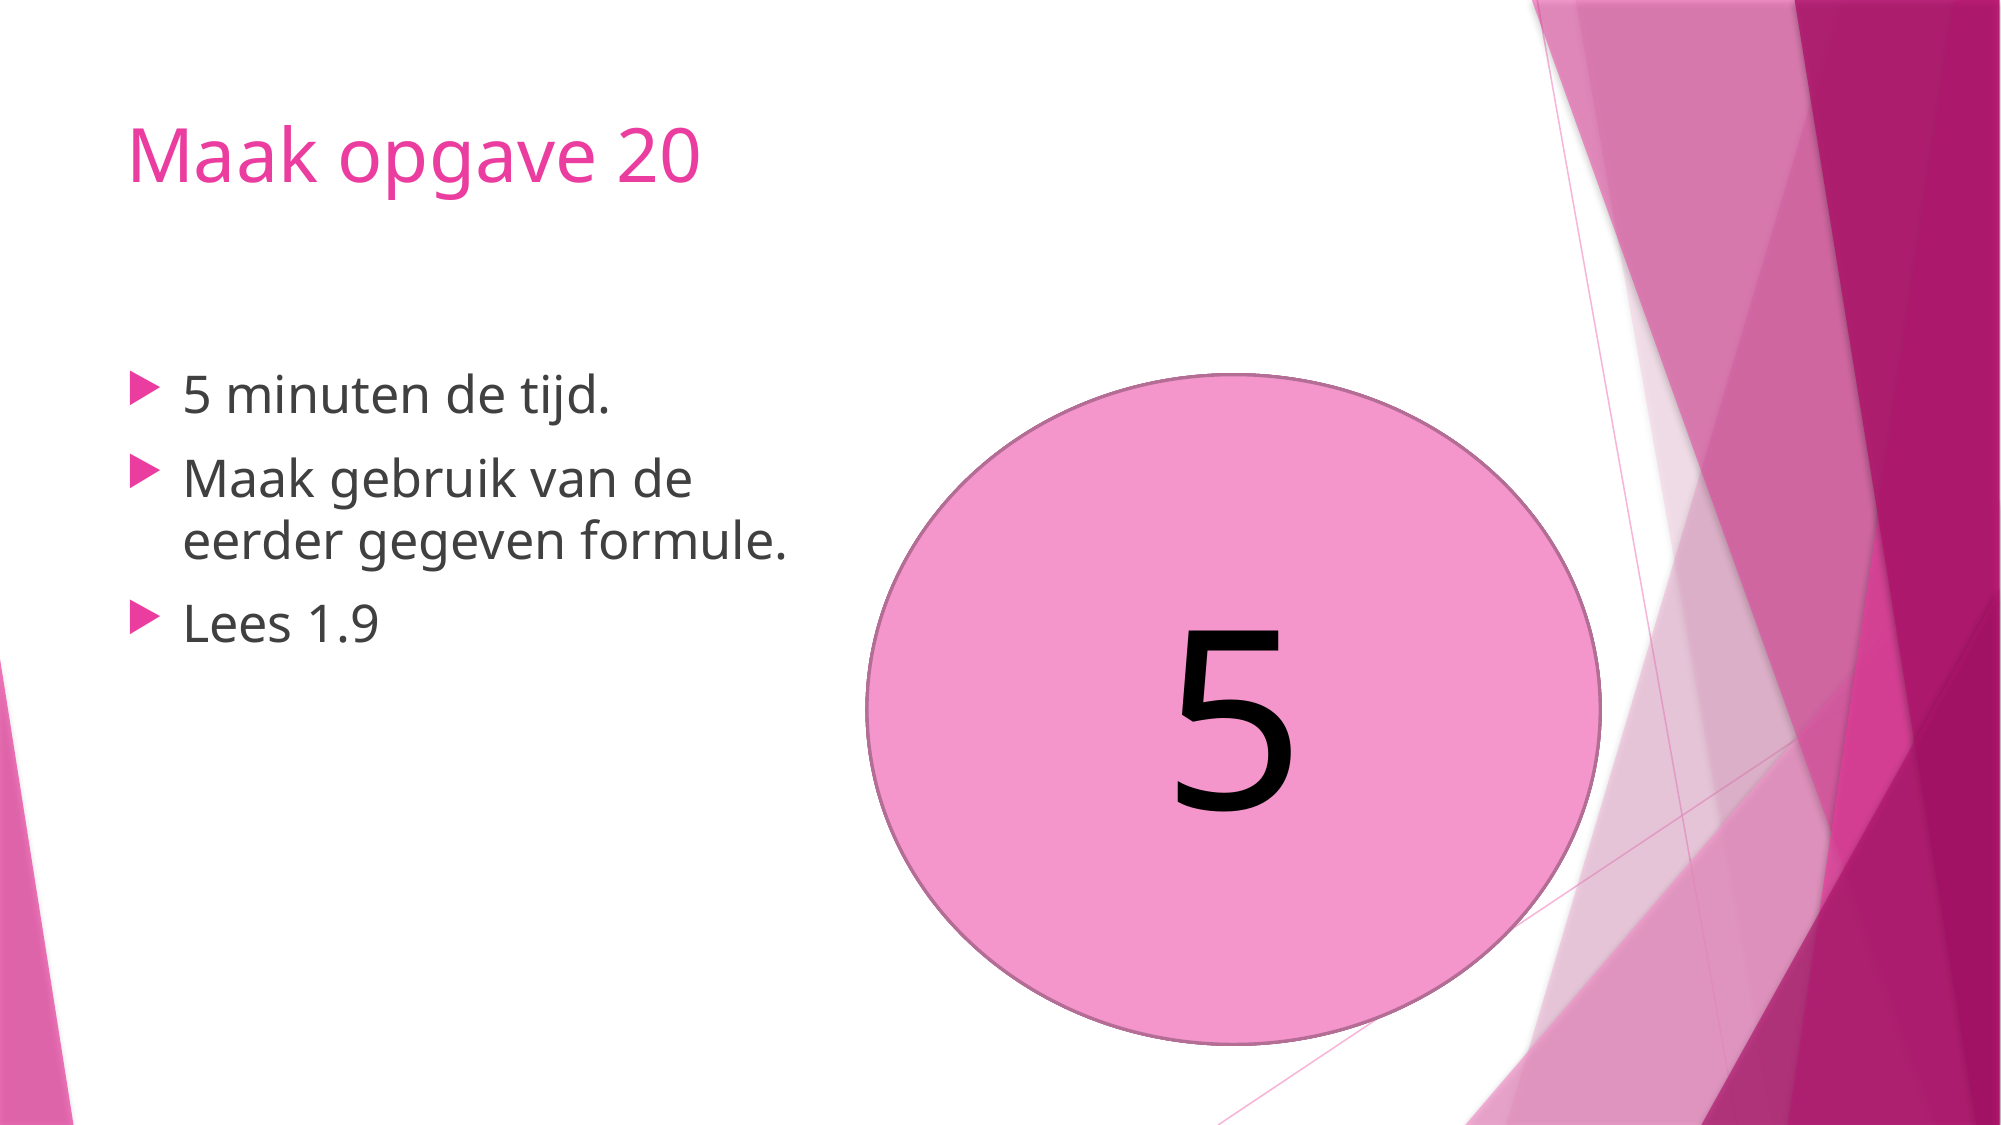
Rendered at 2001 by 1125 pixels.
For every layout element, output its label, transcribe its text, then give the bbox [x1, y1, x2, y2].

list 5 minuten de tijd. Maak gebruik van de eerder gegeven formule. Lees 1.9 [111, 354, 823, 1009]
title Maak opgave 20 [111, 99, 1522, 317]
text_box 5 [865, 373, 1602, 1046]
